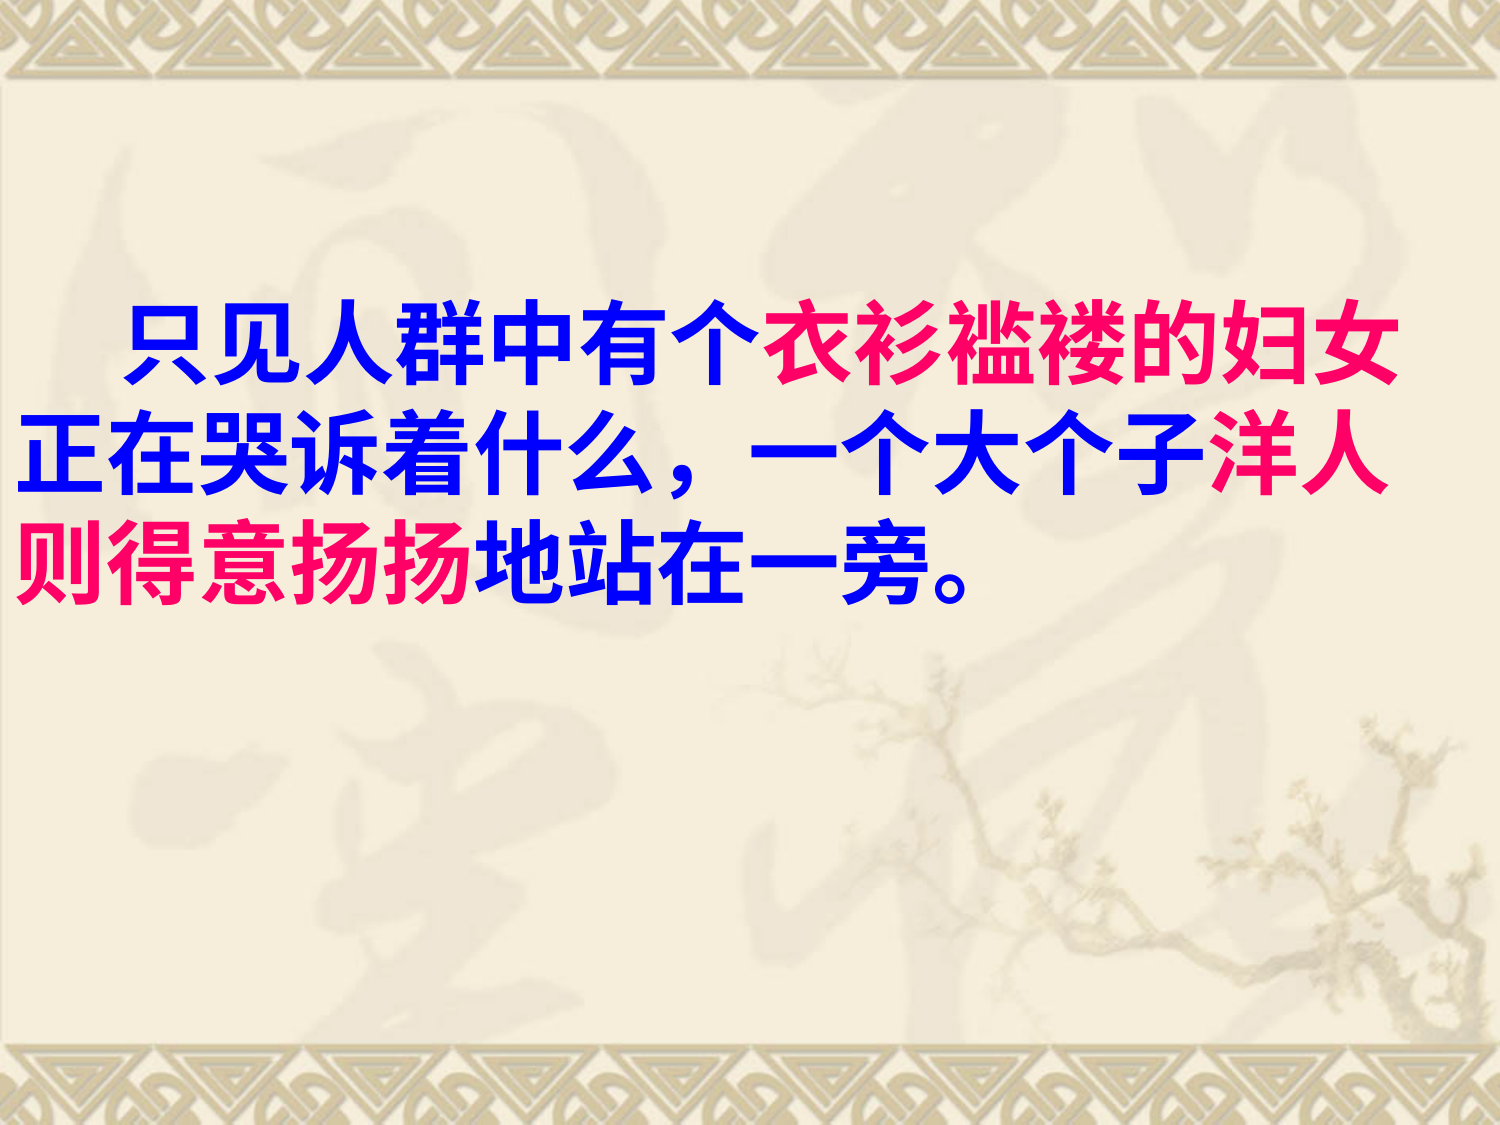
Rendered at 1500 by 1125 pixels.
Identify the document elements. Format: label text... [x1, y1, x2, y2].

picture [0, 0, 1500, 1125]
text_box 只见人群中有个衣衫褴褛的妇女正在哭诉着什么，一个大个子洋人则得意扬扬地站在一旁。 [0, 278, 1463, 624]
